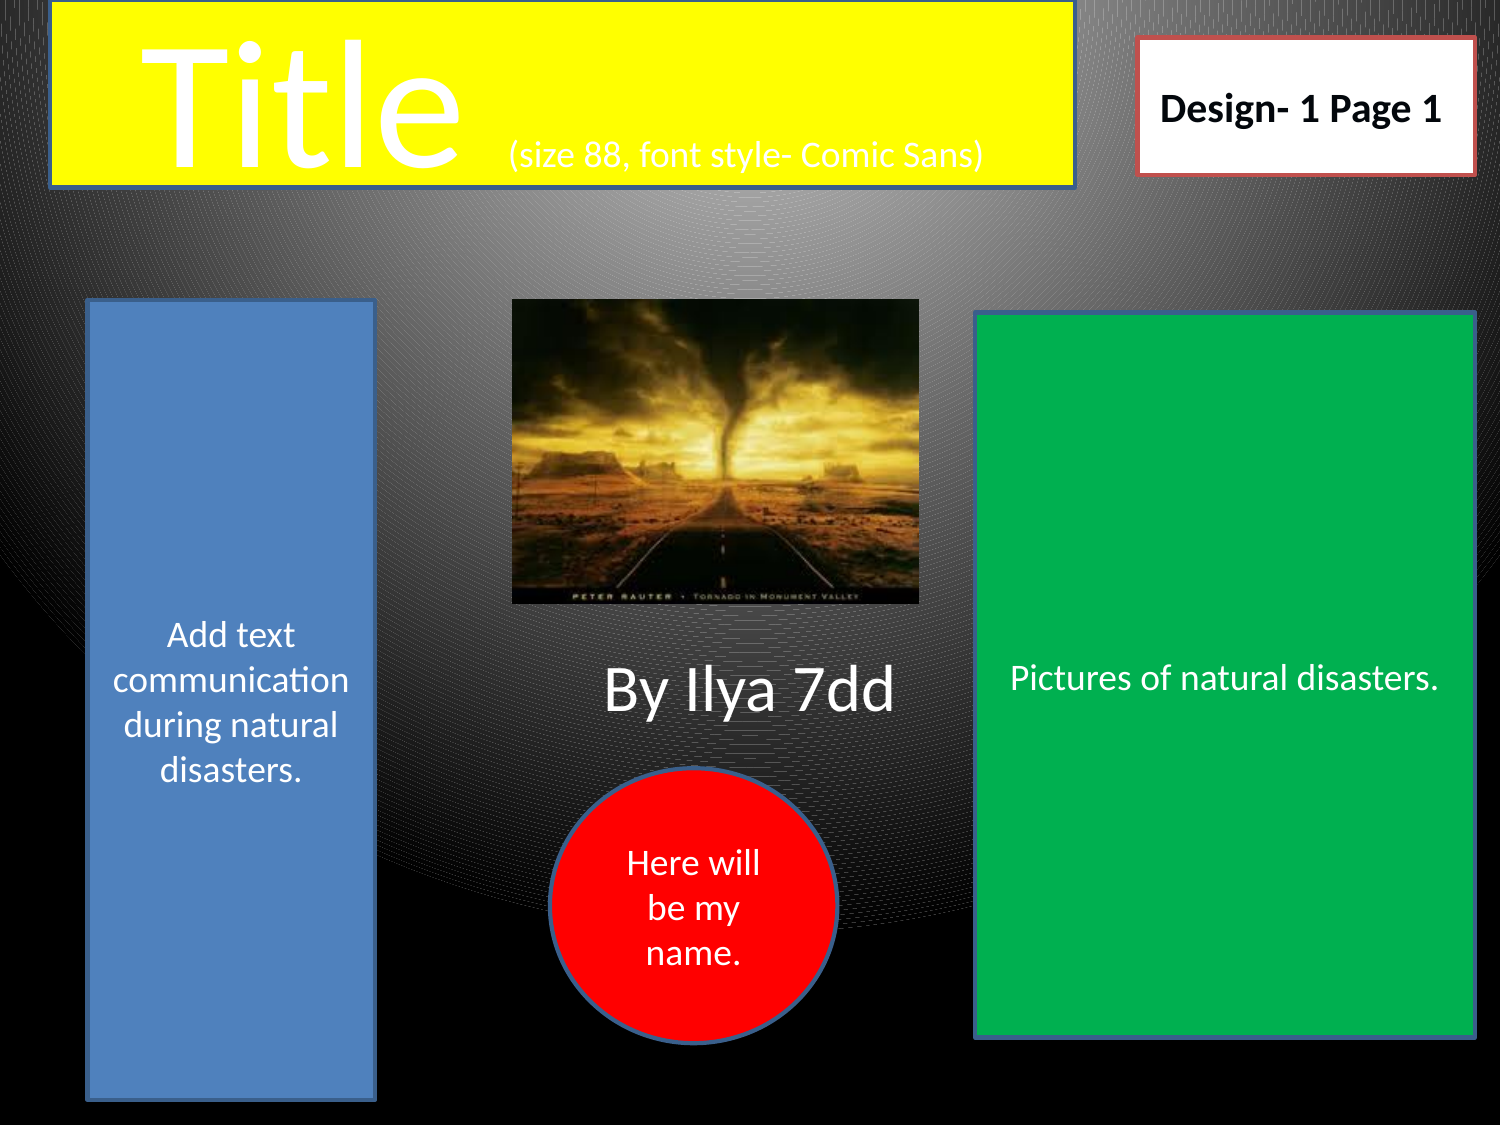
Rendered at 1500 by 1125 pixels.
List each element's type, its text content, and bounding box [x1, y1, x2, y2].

title Design- 1 Page 1 [1135, 35, 1477, 177]
text_box Here will be my name. [547, 766, 840, 1046]
text_box Title (size 88, font style- Comic Sans) [48, 0, 1077, 190]
text_box Pictures of natural disasters. [973, 310, 1477, 1040]
text_box Add text communication during natural disasters. [85, 298, 377, 1102]
picture [512, 299, 919, 604]
subtitle By Ilya 7dd [377, 637, 973, 925]
